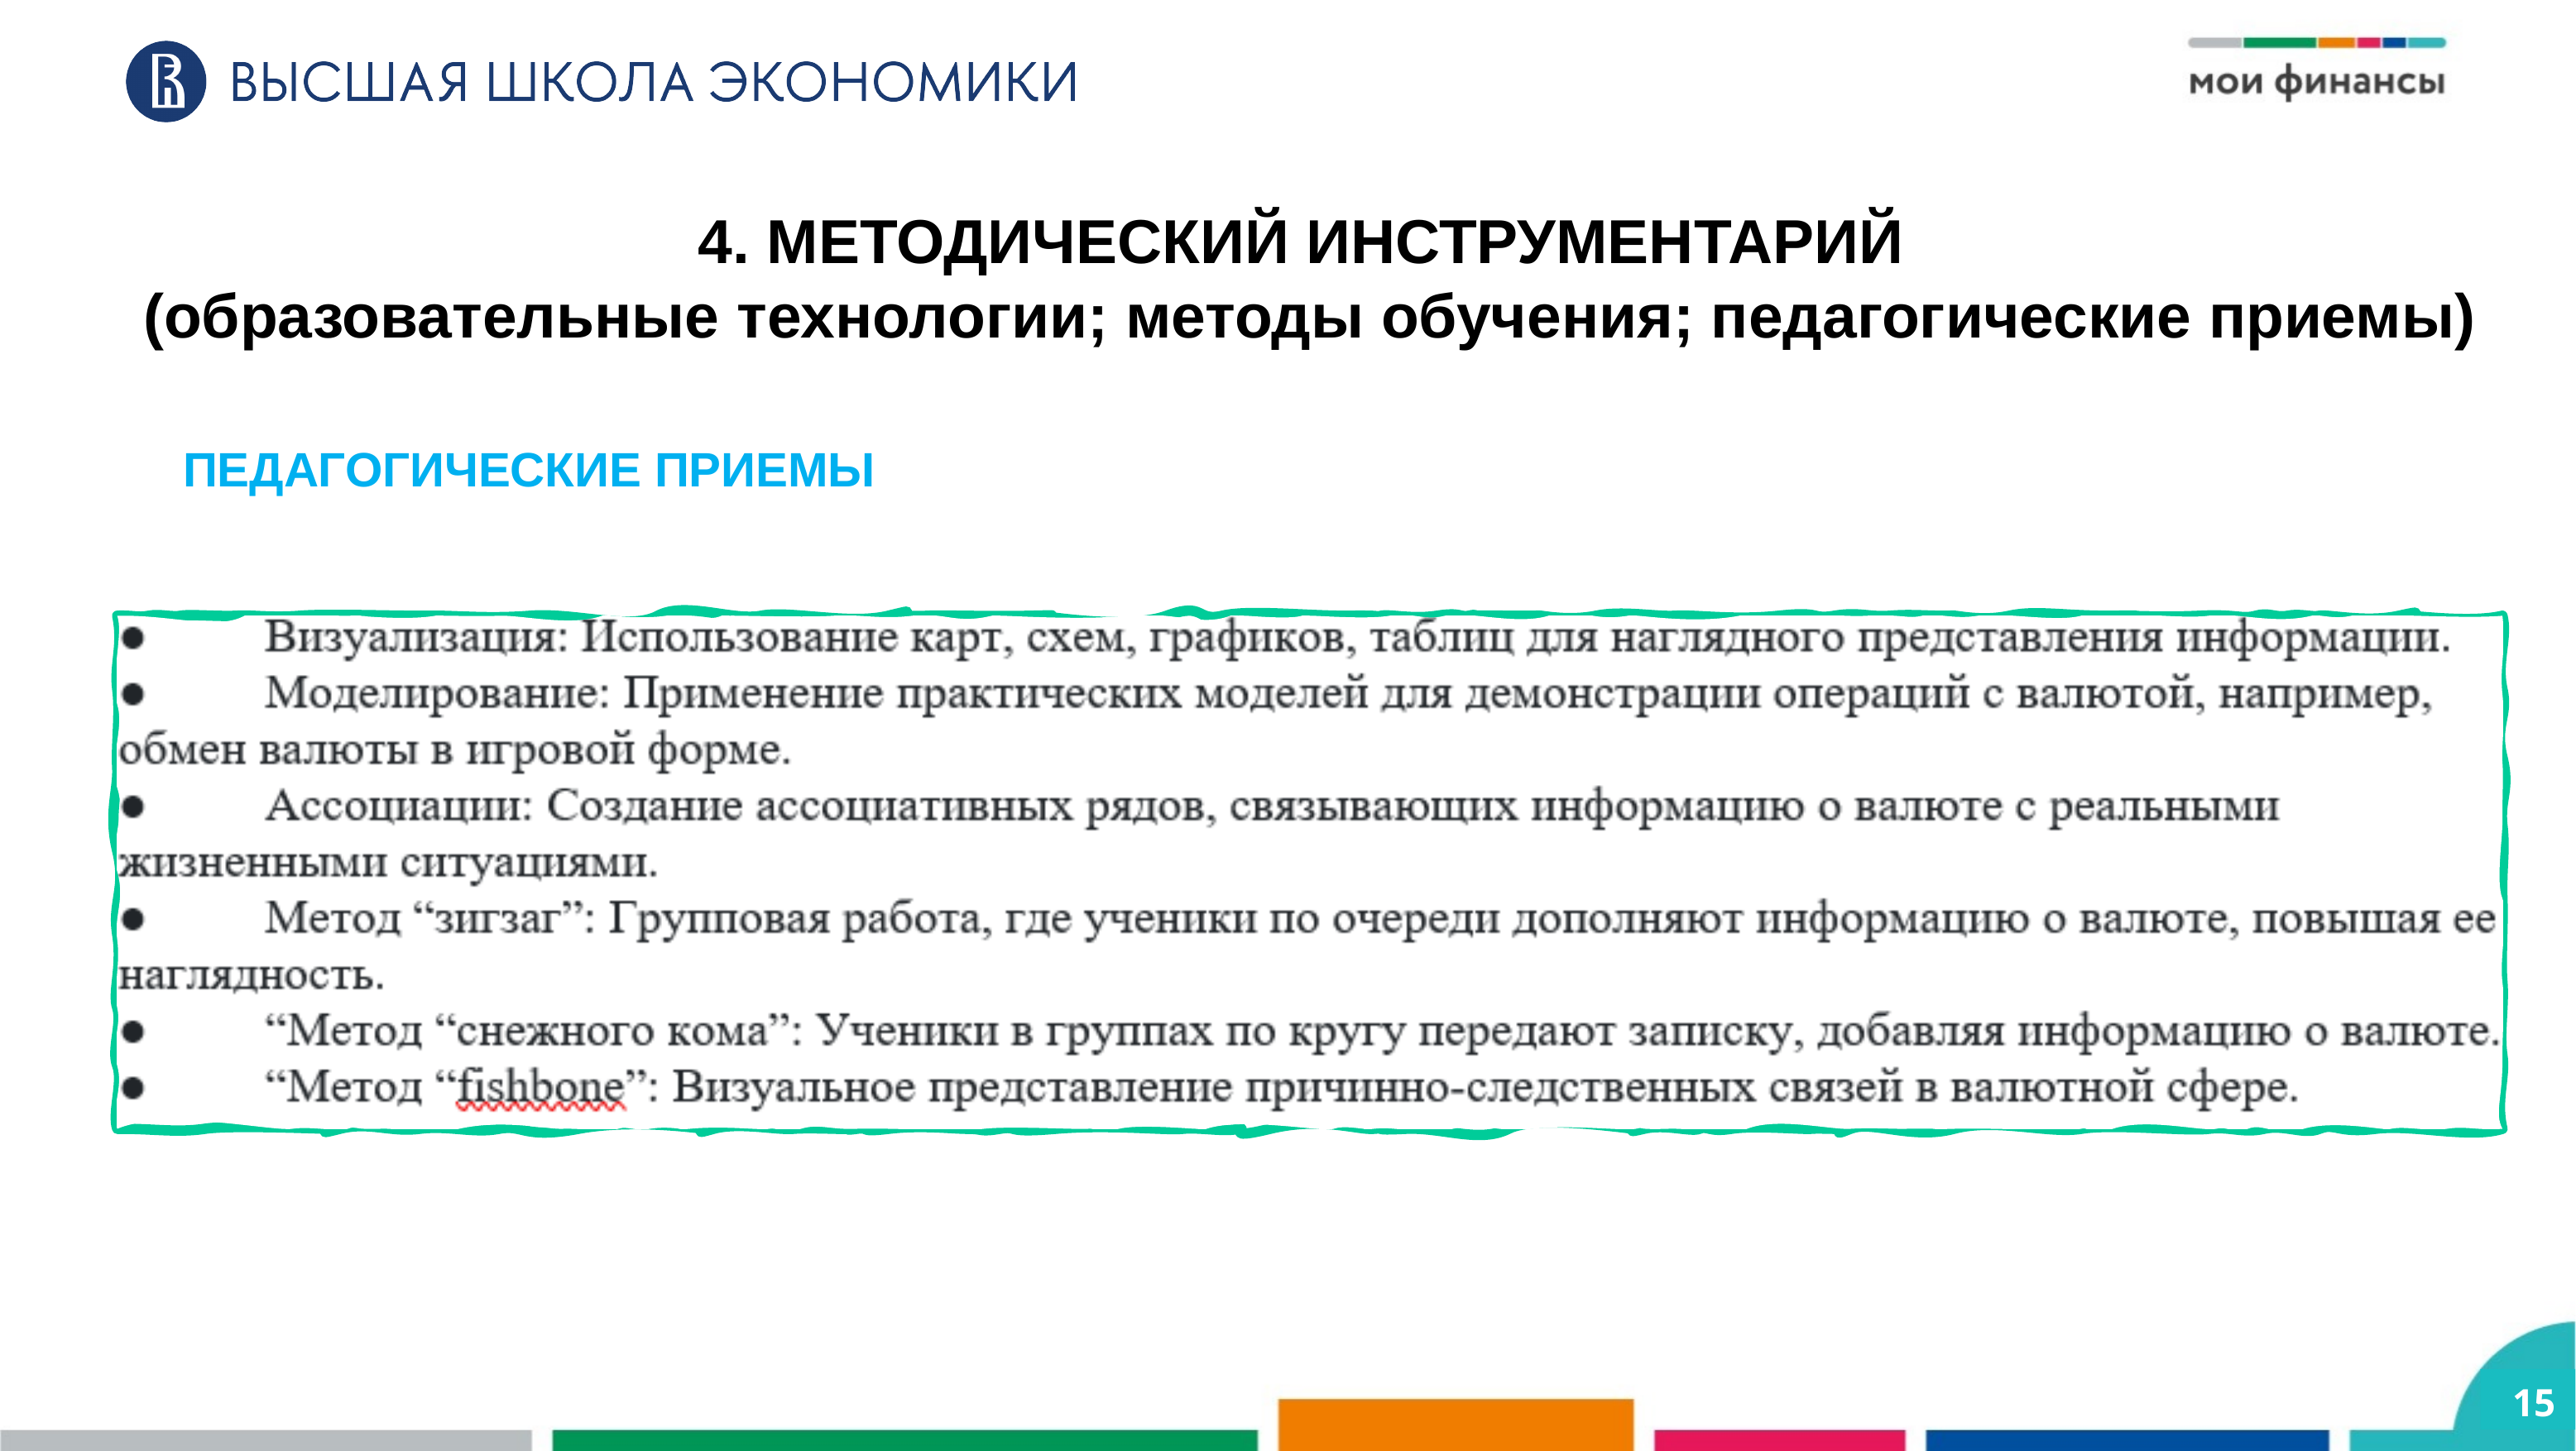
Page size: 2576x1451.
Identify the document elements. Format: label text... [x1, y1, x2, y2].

text_box ПЕДАГОГИЧЕСКИЕ ПРИЕМЫ [170, 432, 915, 503]
picture [0, 0, 2576, 1451]
text_box 15 [2480, 1368, 2576, 1430]
text_box 4. МЕТОДИЧЕСКИЙ ИНСТРУМЕНТАРИЙ (образовательные технологии; методы обучения; педагогические приемы) [44, 192, 2576, 361]
